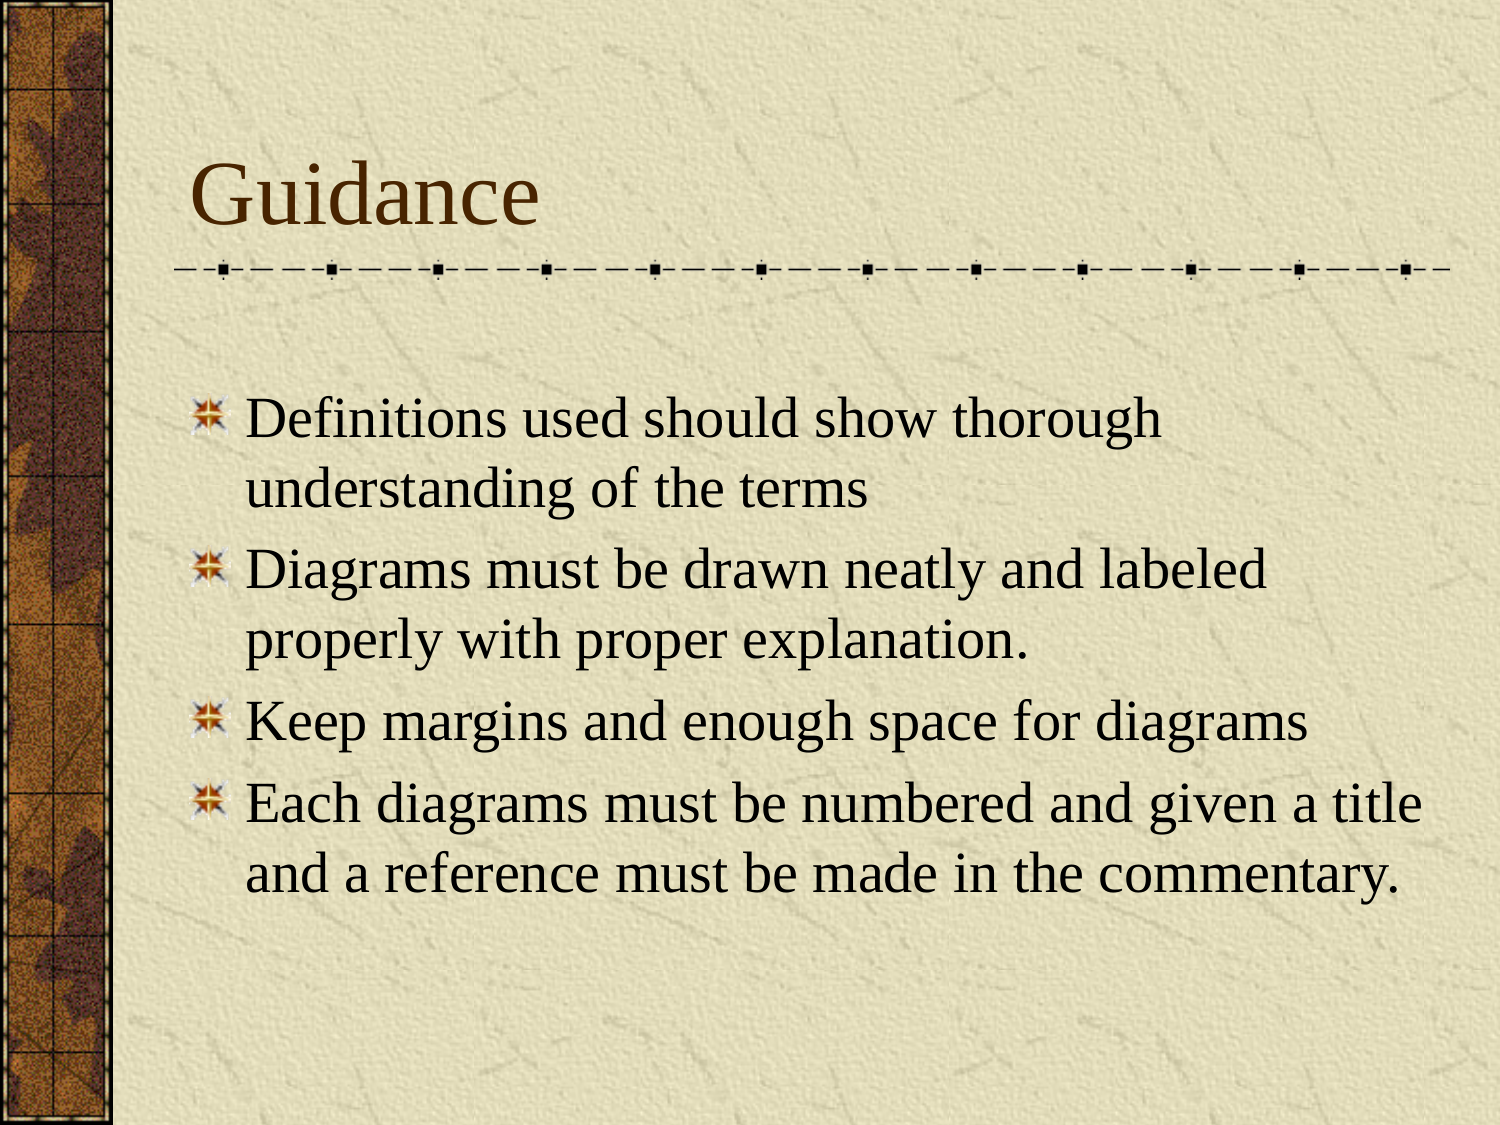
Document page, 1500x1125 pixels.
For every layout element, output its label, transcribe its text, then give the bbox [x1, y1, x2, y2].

picture [0, 0, 1500, 1125]
title Guidance [174, 62, 1451, 251]
list Definitions used should show thorough understanding of the terms Diagrams must be drawn neatly and labeled properly with proper explanation. Keep margins and enough space for diagrams Each diagrams must be numbered and given a title and a reference must be made in the commentary. [173, 289, 1449, 965]
